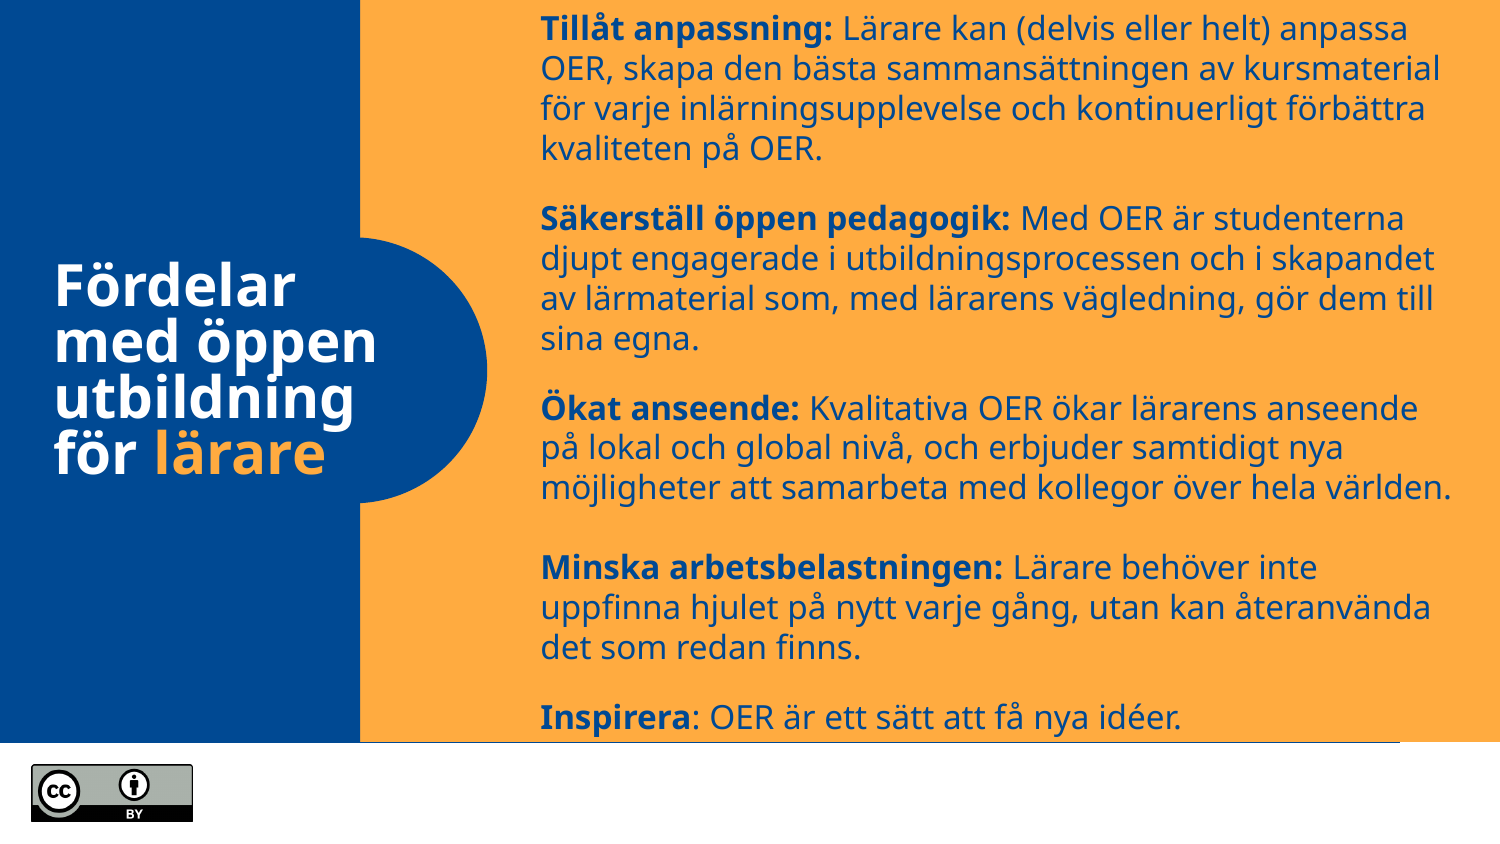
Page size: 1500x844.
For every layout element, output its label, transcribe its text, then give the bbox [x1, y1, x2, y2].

text_box [0, 742, 1500, 844]
picture [31, 764, 193, 822]
text_box Fördelar med öppen utbildning för lärare [38, 246, 421, 501]
text_box [0, 0, 361, 741]
text_box Tillåt anpassning: Lärare kan (delvis eller helt) anpassa OER, skapa den bästa sammansättningen av kursmaterial för varje inlärningsupplevelse och kontinuerligt förbättra kvaliteten på OER. Säkerställ öppen pedagogik: Med OER är studenterna djupt engagerade i utbildningsprocessen och i skapandet av lärmaterial som, med lärarens vägledning, gör dem till sina egna. Ökat anseende: Kvalitativa OER ökar lärarens anseende på lokal och global nivå, och erbjuder samtidigt nya möjligheter att samarbeta med kollegor över hela världen. Minska arbetsbelastningen: Lärare behöver inte uppfinna hjulet på nytt varje gång, utan kan återanvända det som redan finns. Inspirera: OER är ett sätt att få nya idéer. [525, 0, 1483, 751]
text_box [421, 255, 488, 485]
text_box [304, 237, 401, 246]
